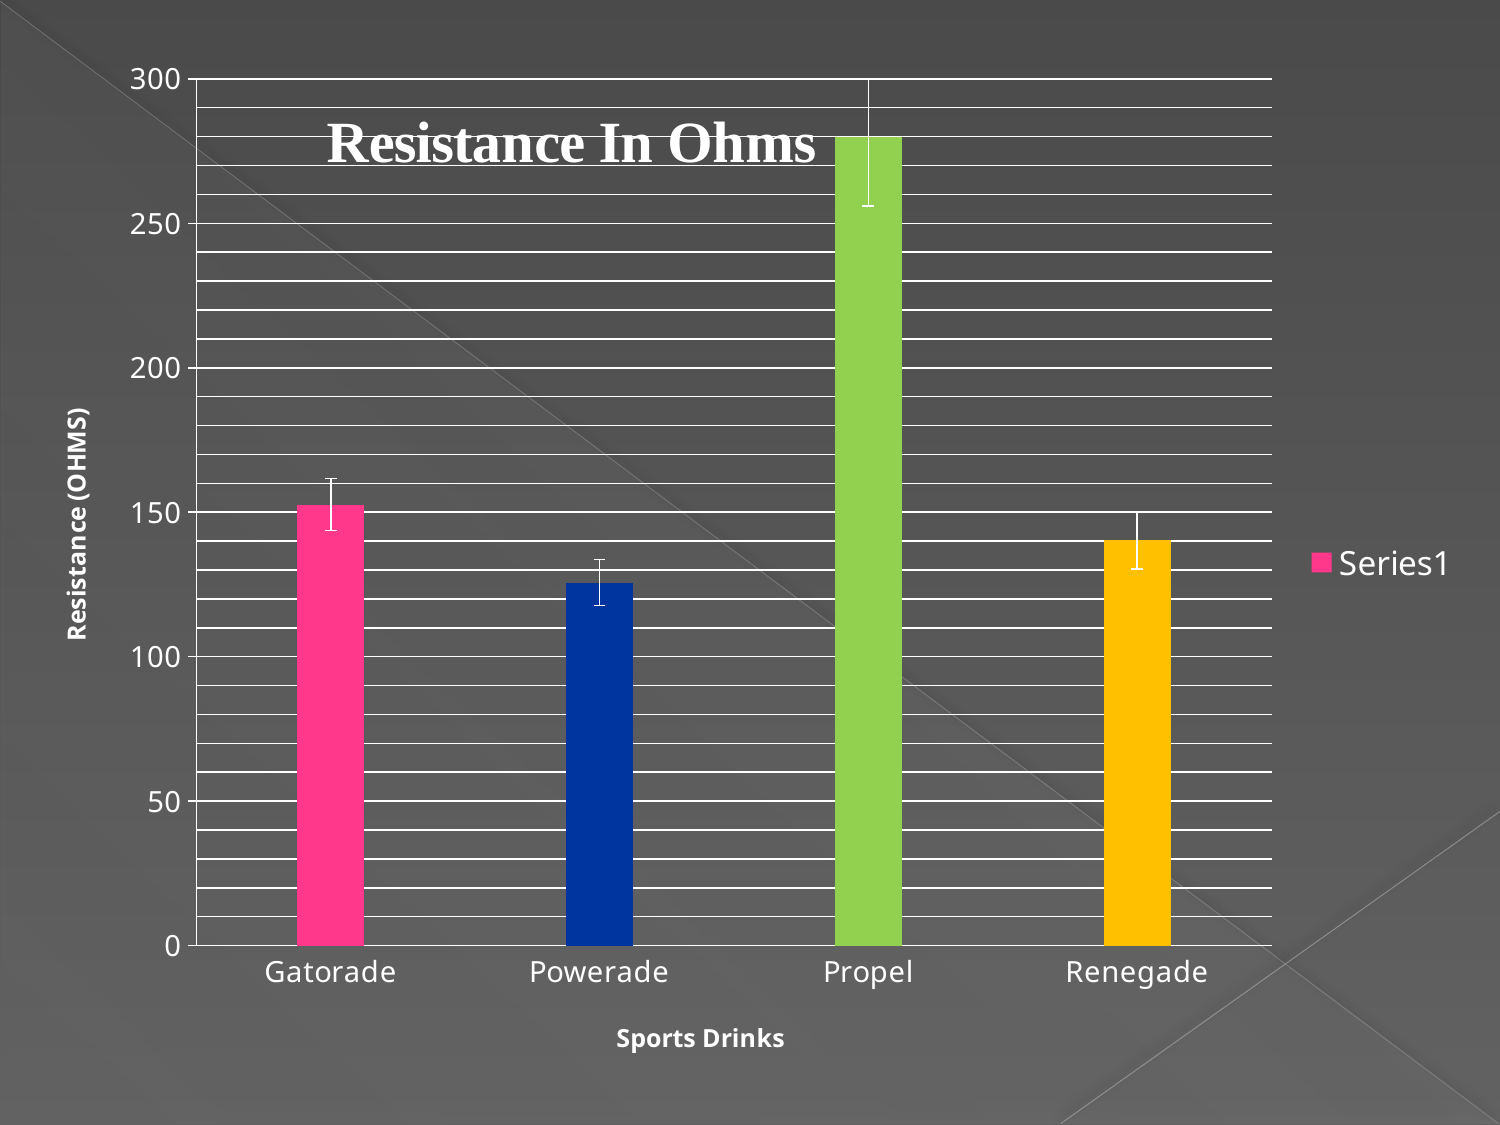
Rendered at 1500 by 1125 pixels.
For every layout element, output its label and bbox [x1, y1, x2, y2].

chart [24, 37, 1476, 1088]
